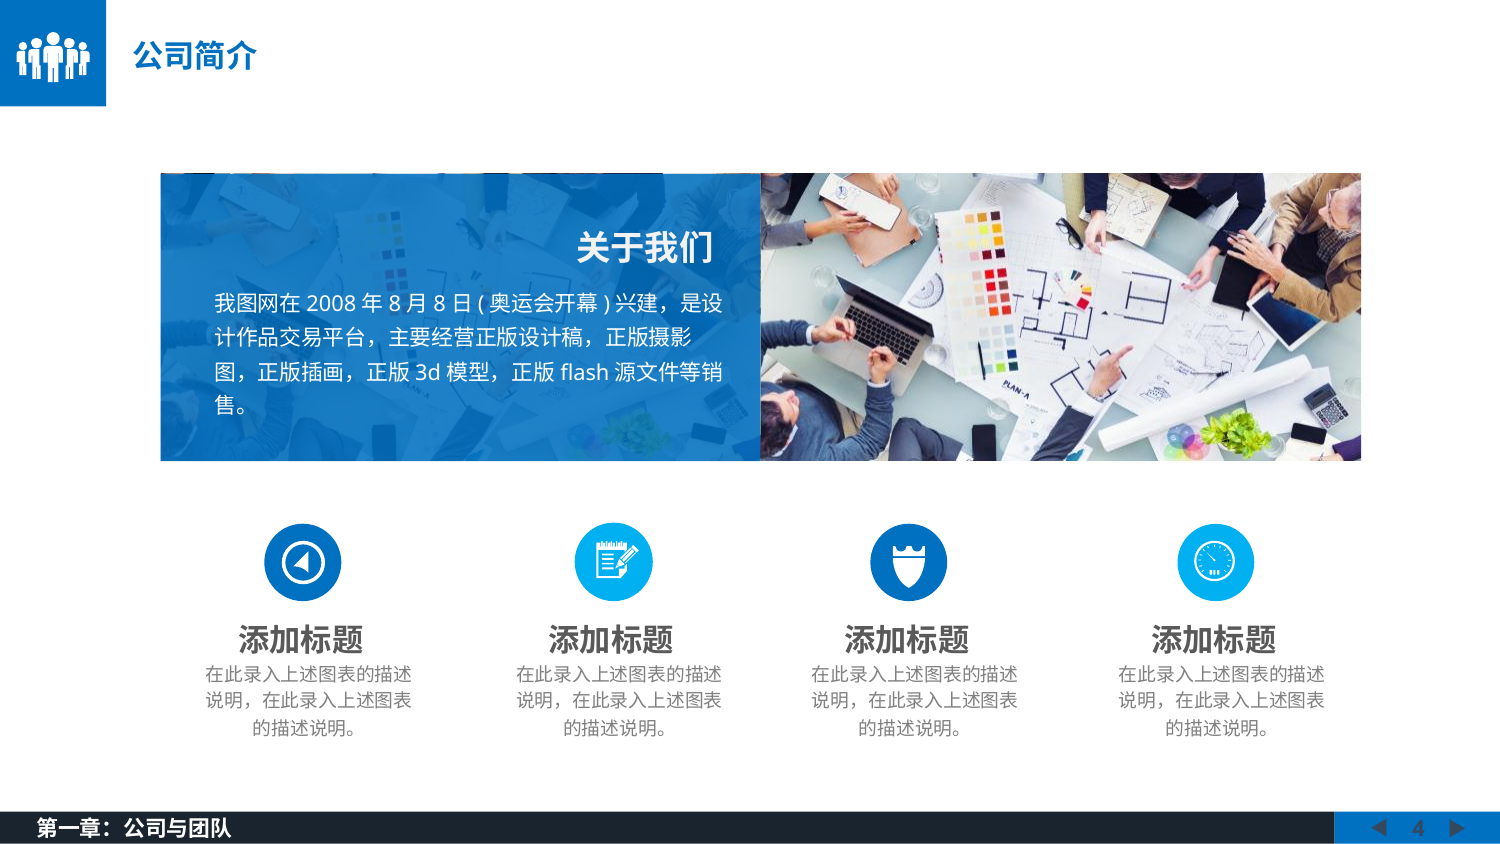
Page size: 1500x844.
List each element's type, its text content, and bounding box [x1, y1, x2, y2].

text_box 第一章：公司与团队 [6, 809, 263, 844]
text_box 在此录入上述图表的描述说明，在此录入上述图表的描述说明。 [1100, 652, 1344, 745]
text_box [28, 37, 43, 79]
text_box 添加标题 [1118, 615, 1310, 652]
text_box [262, 521, 344, 604]
text_box [0, 0, 108, 108]
text_box [43, 32, 63, 83]
text_box [763, 172, 1363, 463]
text_box 在此录入上述图表的描述说明，在此录入上述图表的描述说明。 [793, 652, 1037, 745]
text_box 添加标题 [811, 615, 1003, 652]
text_box [572, 520, 655, 604]
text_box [281, 540, 326, 585]
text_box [892, 545, 926, 589]
text_box 在此录入上述图表的描述说明，在此录入上述图表的描述说明。 [187, 652, 431, 745]
text_box 在此录入上述图表的描述说明，在此录入上述图表的描述说明。 [498, 652, 741, 745]
text_box 添加标题 [515, 615, 707, 652]
text_box [0, 809, 6, 844]
text_box [78, 41, 90, 76]
text_box [108, 0, 1500, 108]
text_box [868, 521, 950, 604]
text_box 添加标题 [205, 615, 397, 652]
text_box 4 [1334, 809, 1500, 844]
text_box 关于我们 [564, 220, 725, 274]
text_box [1193, 540, 1236, 582]
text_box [596, 540, 640, 579]
text_box [64, 37, 78, 79]
text_box 公司简介 [121, 44, 644, 103]
text_box [16, 41, 28, 76]
text_box 我图网在2008年8月8日(奥运会开幕)兴建，是设计作品交易平台，主要经营正版设计稿，正版摄影图，正版插画，正版3d模型，正版flash源文件等销售。 [203, 276, 740, 424]
text_box [263, 809, 1332, 844]
text_box [159, 172, 763, 463]
text_box [1175, 521, 1257, 604]
